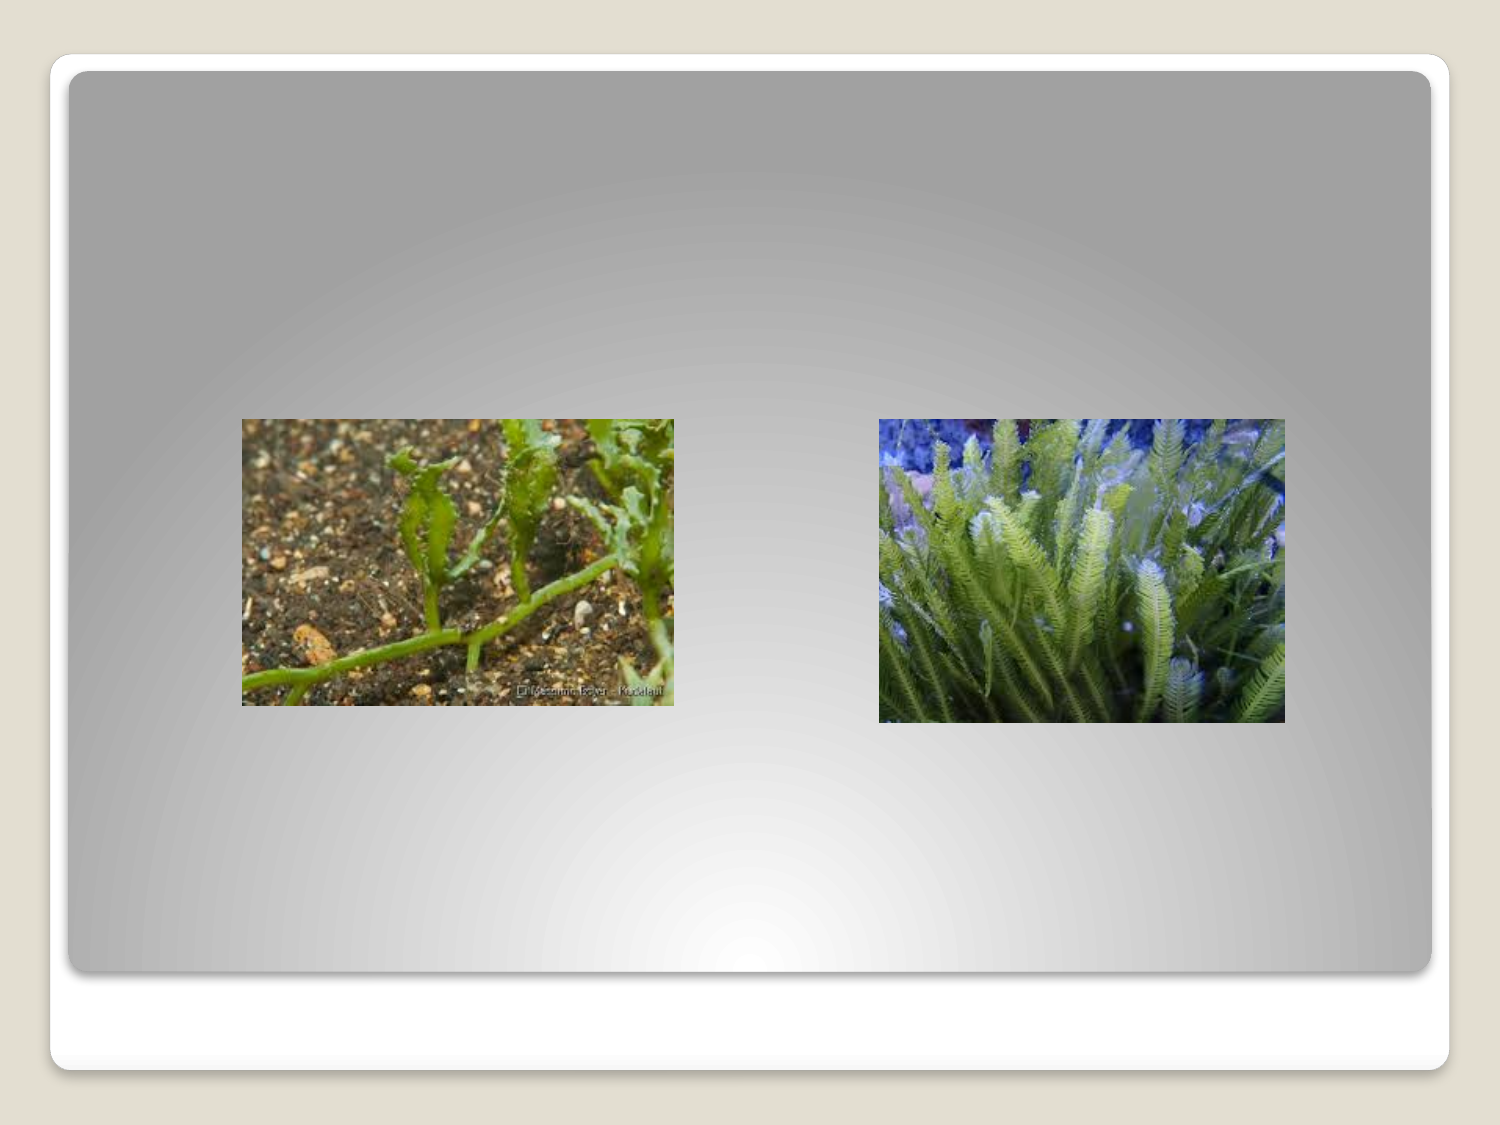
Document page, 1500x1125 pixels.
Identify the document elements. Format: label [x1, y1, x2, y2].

picture [241, 419, 674, 706]
picture [879, 419, 1285, 723]
